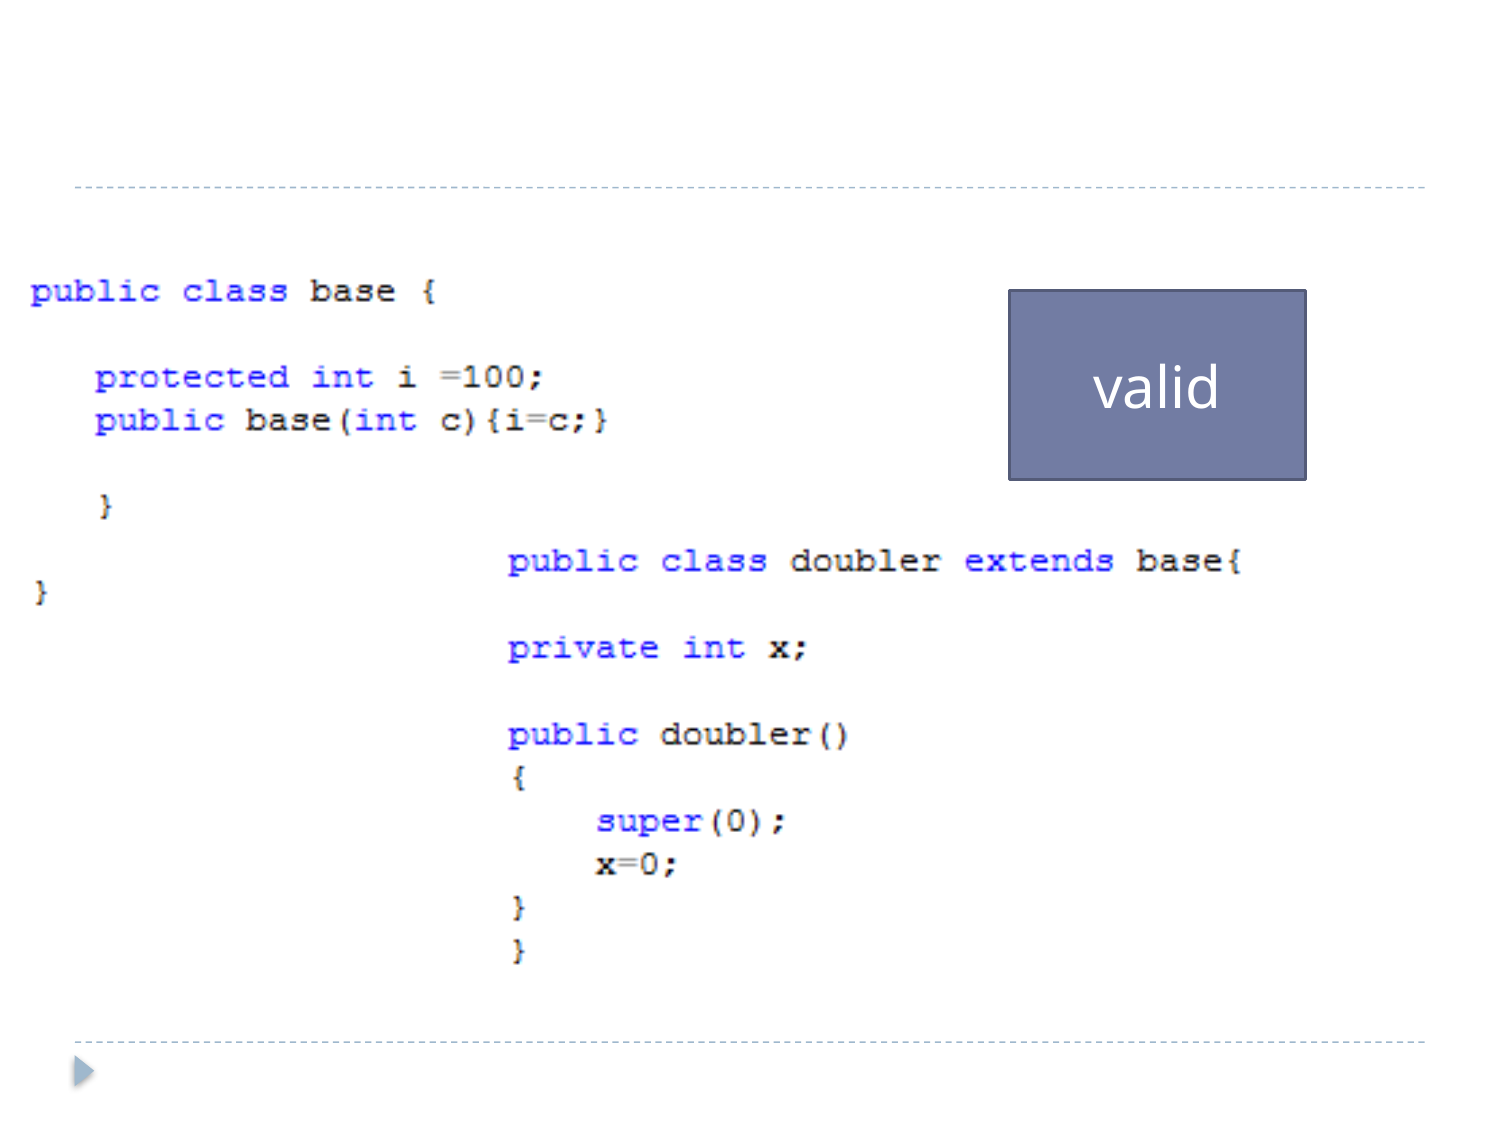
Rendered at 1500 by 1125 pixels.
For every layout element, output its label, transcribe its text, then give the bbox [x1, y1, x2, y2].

picture [501, 514, 1425, 981]
text_box valid [1008, 289, 1307, 481]
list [29, 266, 766, 622]
